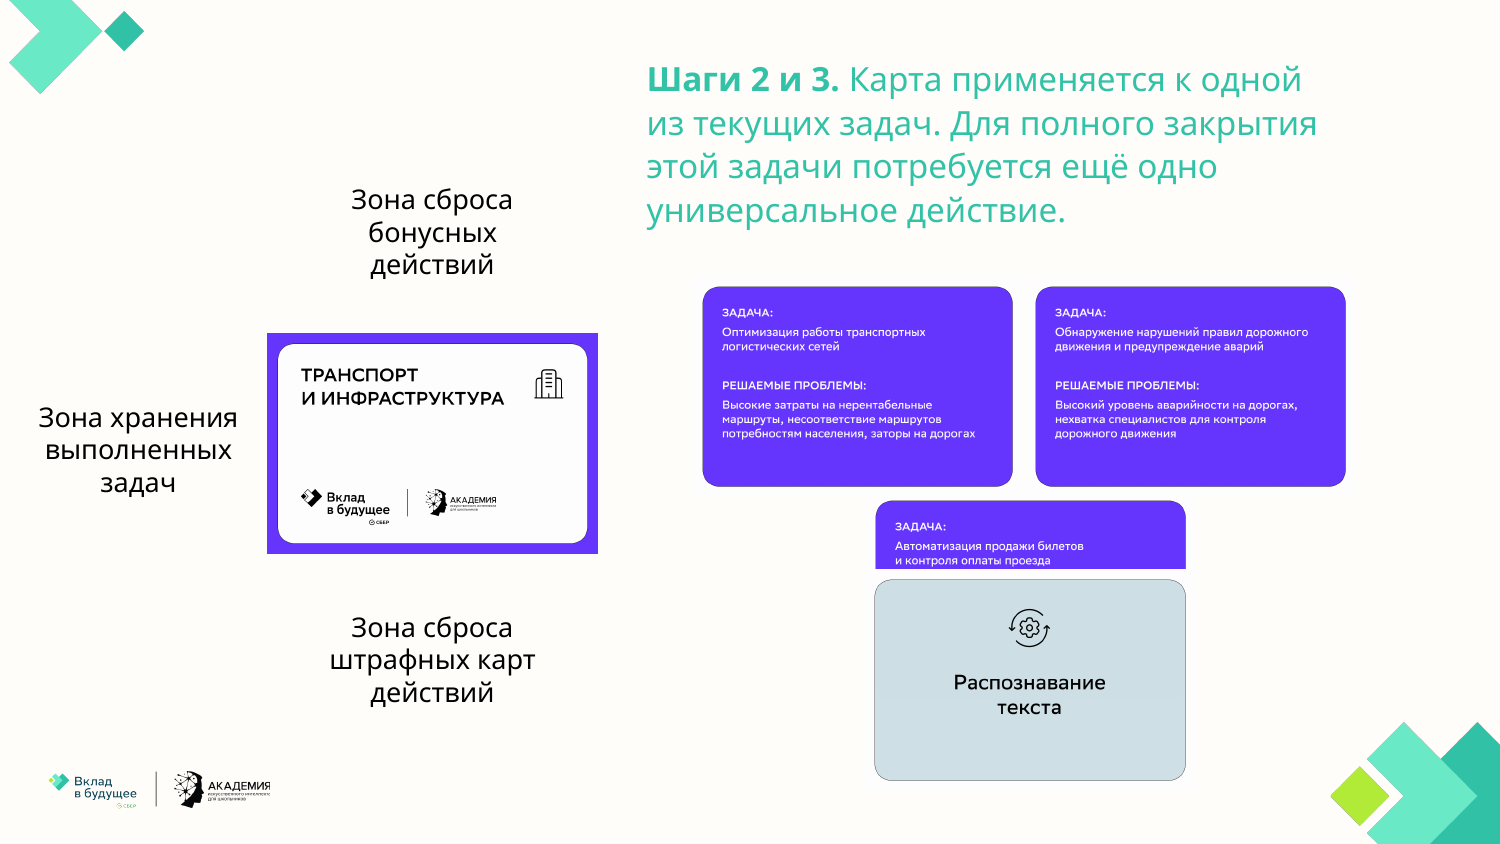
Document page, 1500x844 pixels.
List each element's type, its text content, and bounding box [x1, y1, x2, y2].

text_box Шаги 2 и 3. Карта применяется к одной из текущих задач. Для полного закрытия этой задачи потребуется ещё одно универсальное действие. [639, 46, 1357, 237]
text_box Зона сброса бонусных действий [343, 174, 521, 288]
picture [692, 276, 1357, 791]
picture [31, 756, 270, 826]
picture [267, 332, 598, 554]
text_box Зона сброса штрафных карт действий [321, 603, 544, 716]
picture [1330, 722, 1500, 844]
text_box Зона хранения выполненных задач [27, 393, 250, 506]
picture [9, 0, 144, 94]
